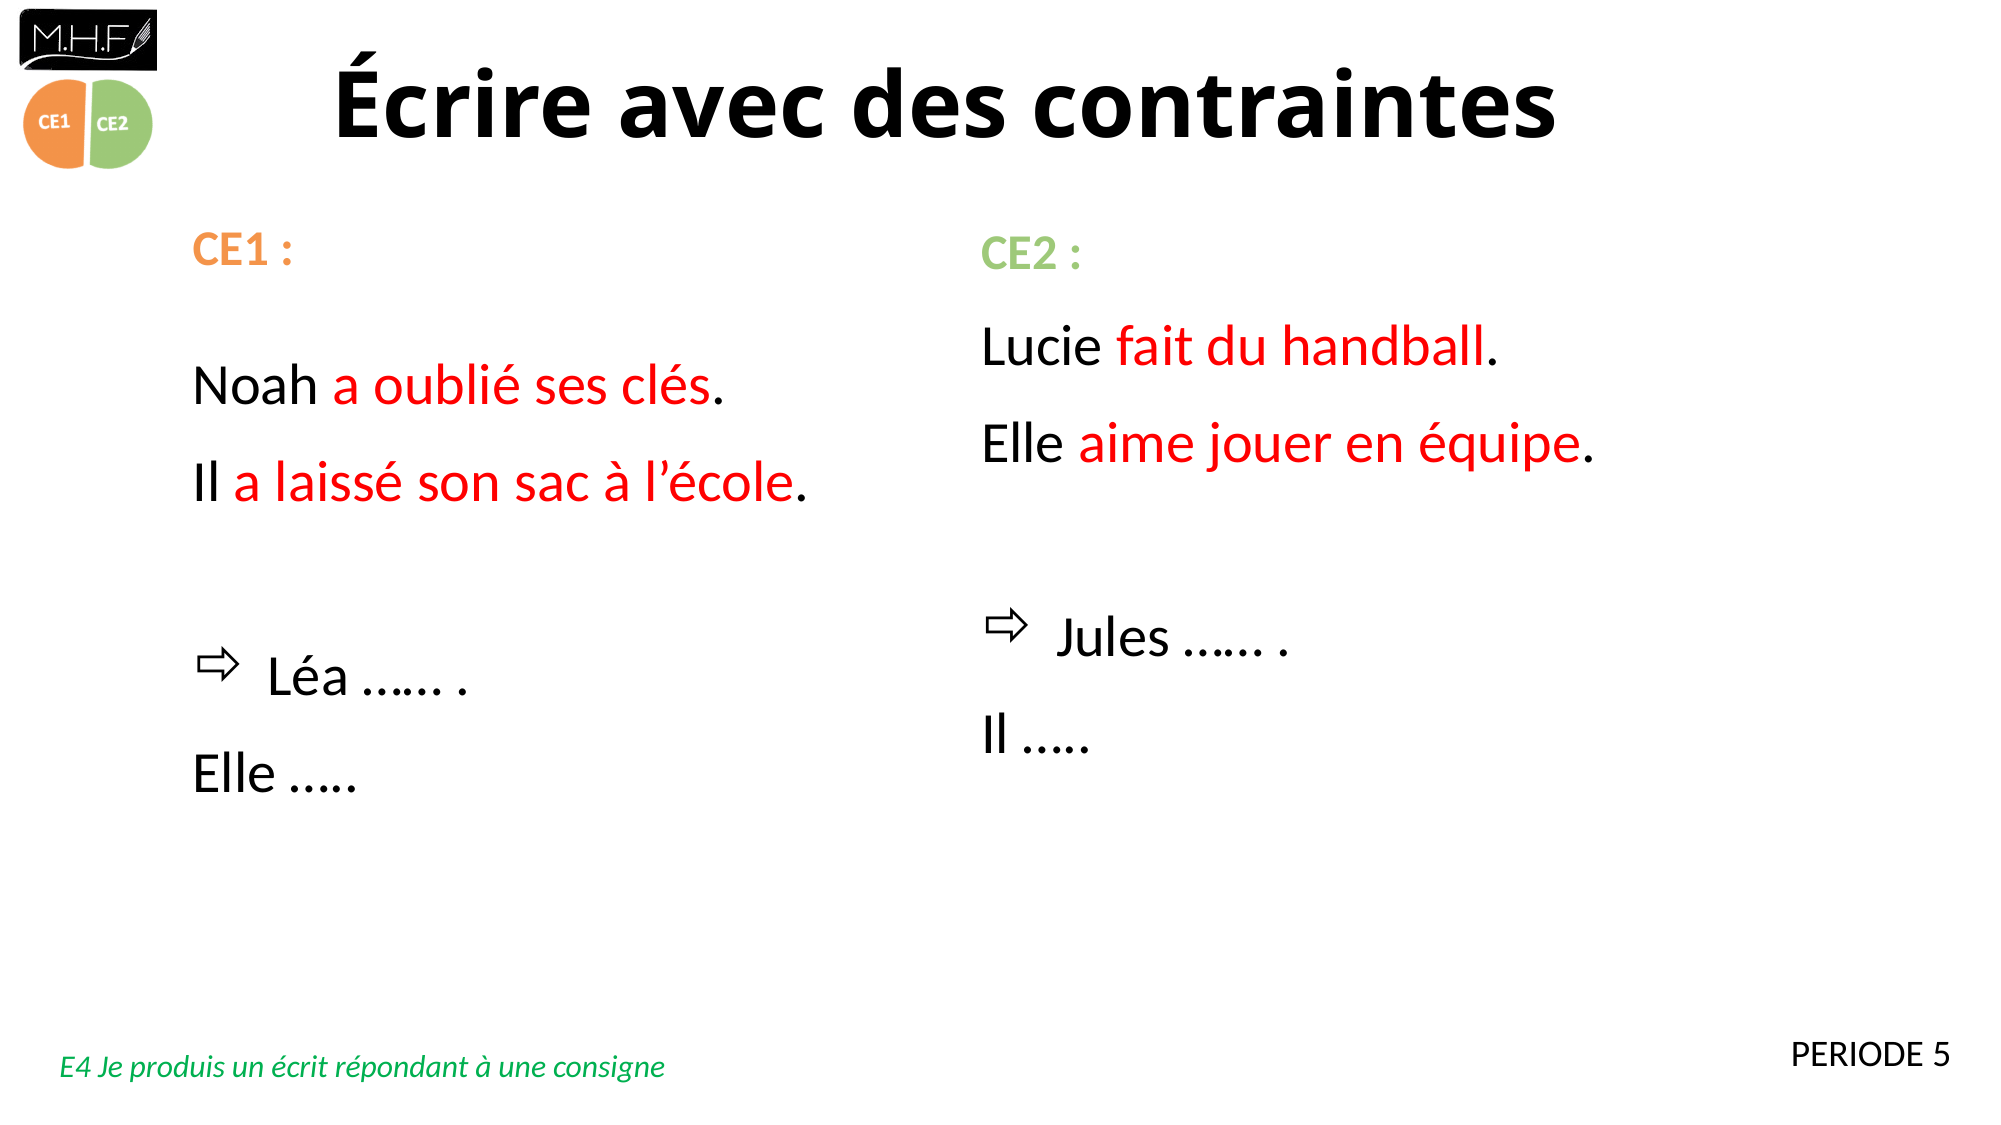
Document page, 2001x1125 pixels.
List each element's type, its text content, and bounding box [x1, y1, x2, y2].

picture [1, 7, 177, 207]
text_box PERIODE 5 [1362, 1021, 1967, 1082]
text_box E4 Je produis un écrit répondant à une consigne [44, 1038, 1346, 1092]
title Écrire avec des contraintes [316, 0, 1863, 218]
text_box CE1 : Noah a oublié ses clés. Il a laissé son sac à l’école. Léa …… . Elle ….. [177, 207, 864, 874]
text_box CE2 : Lucie fait du handball. Elle aime jouer en équipe. Jules …… . Il ….. [966, 207, 1863, 773]
